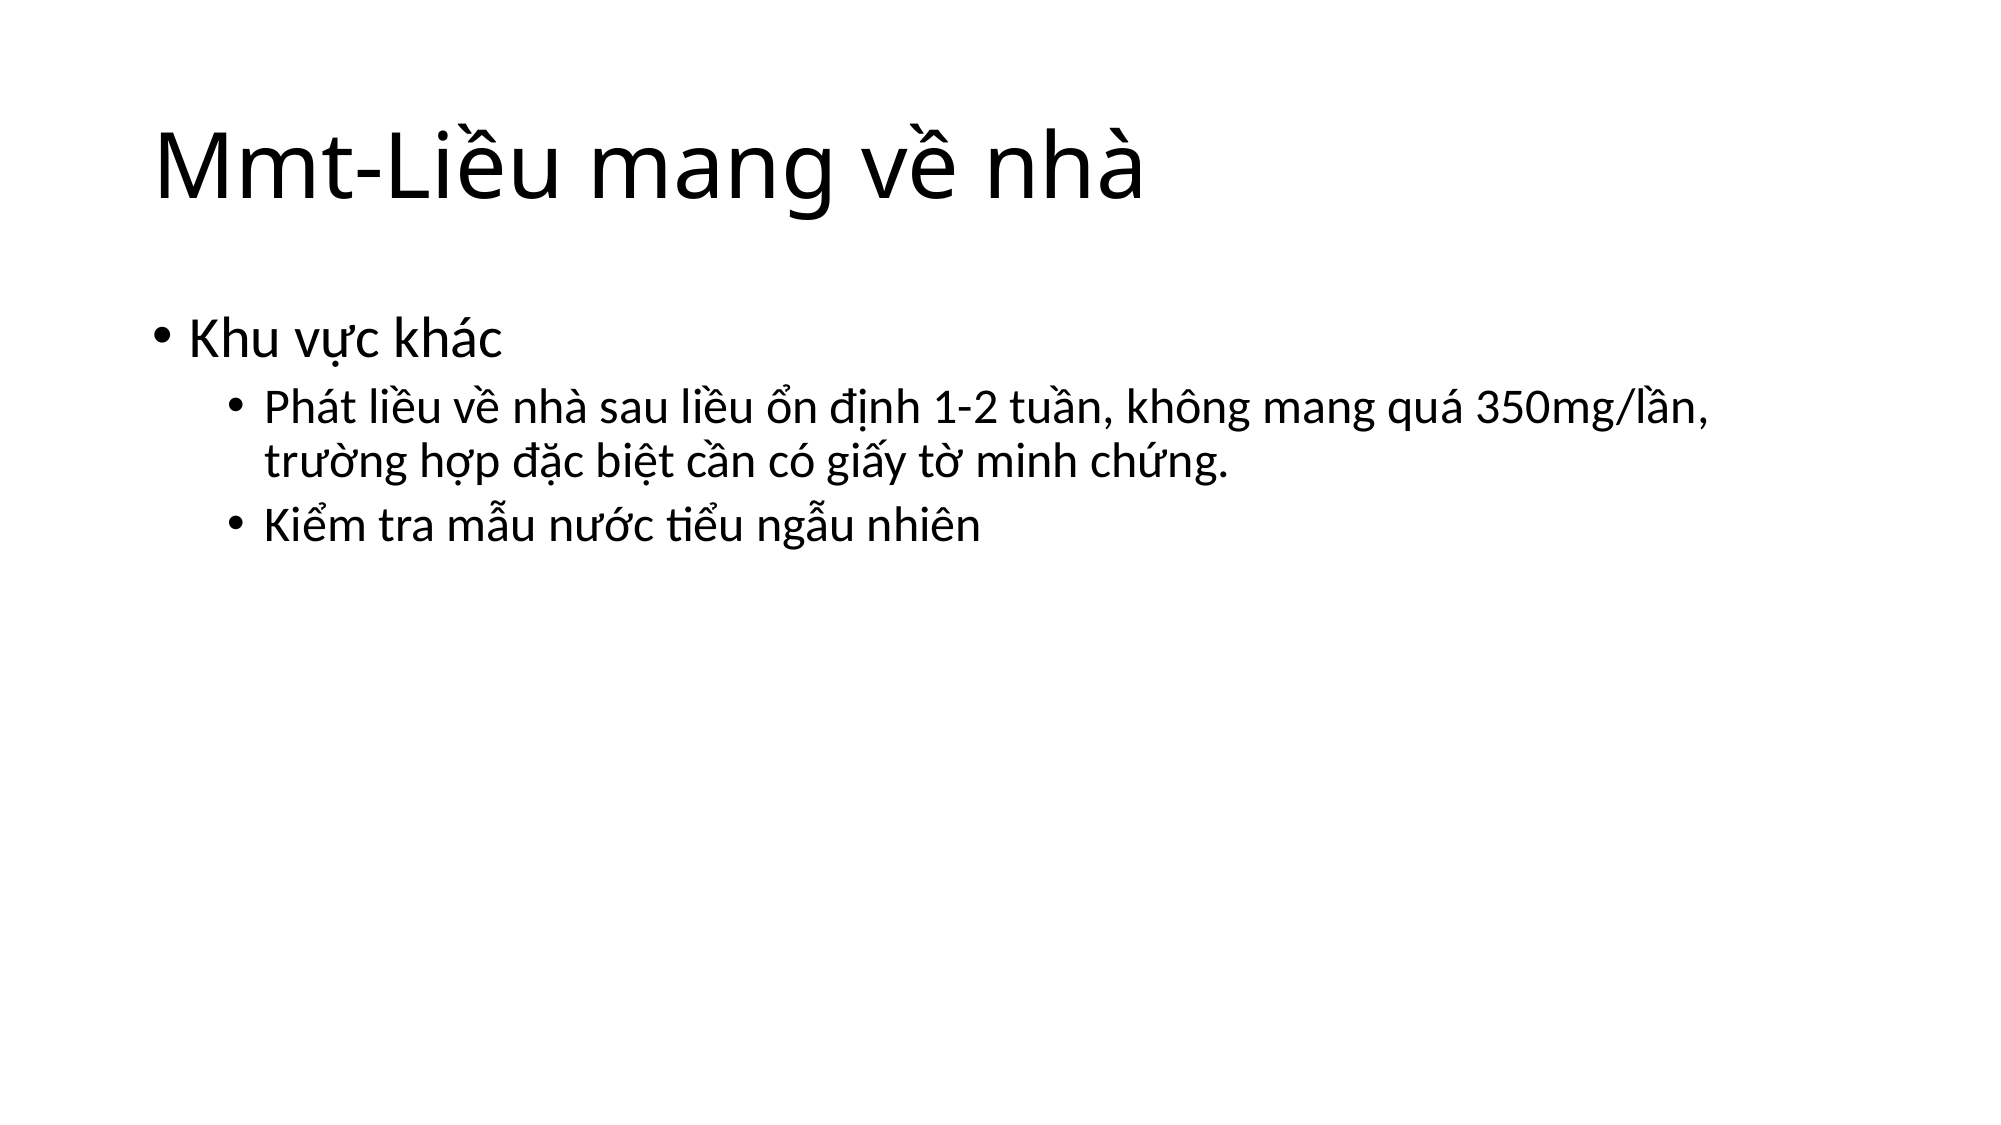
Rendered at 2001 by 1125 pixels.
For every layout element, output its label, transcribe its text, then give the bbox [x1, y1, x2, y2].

title Mmt-Liều mang về nhà [137, 59, 1863, 278]
list Khu vực khác Phát liều về nhà sau liều ổn định 1-2 tuần, không mang quá 350mg/lần, trường hợp đặc biệt cần có giấy tờ minh chứng. Kiểm tra mẫu nước tiểu ngẫu nhiên [137, 299, 1863, 1014]
